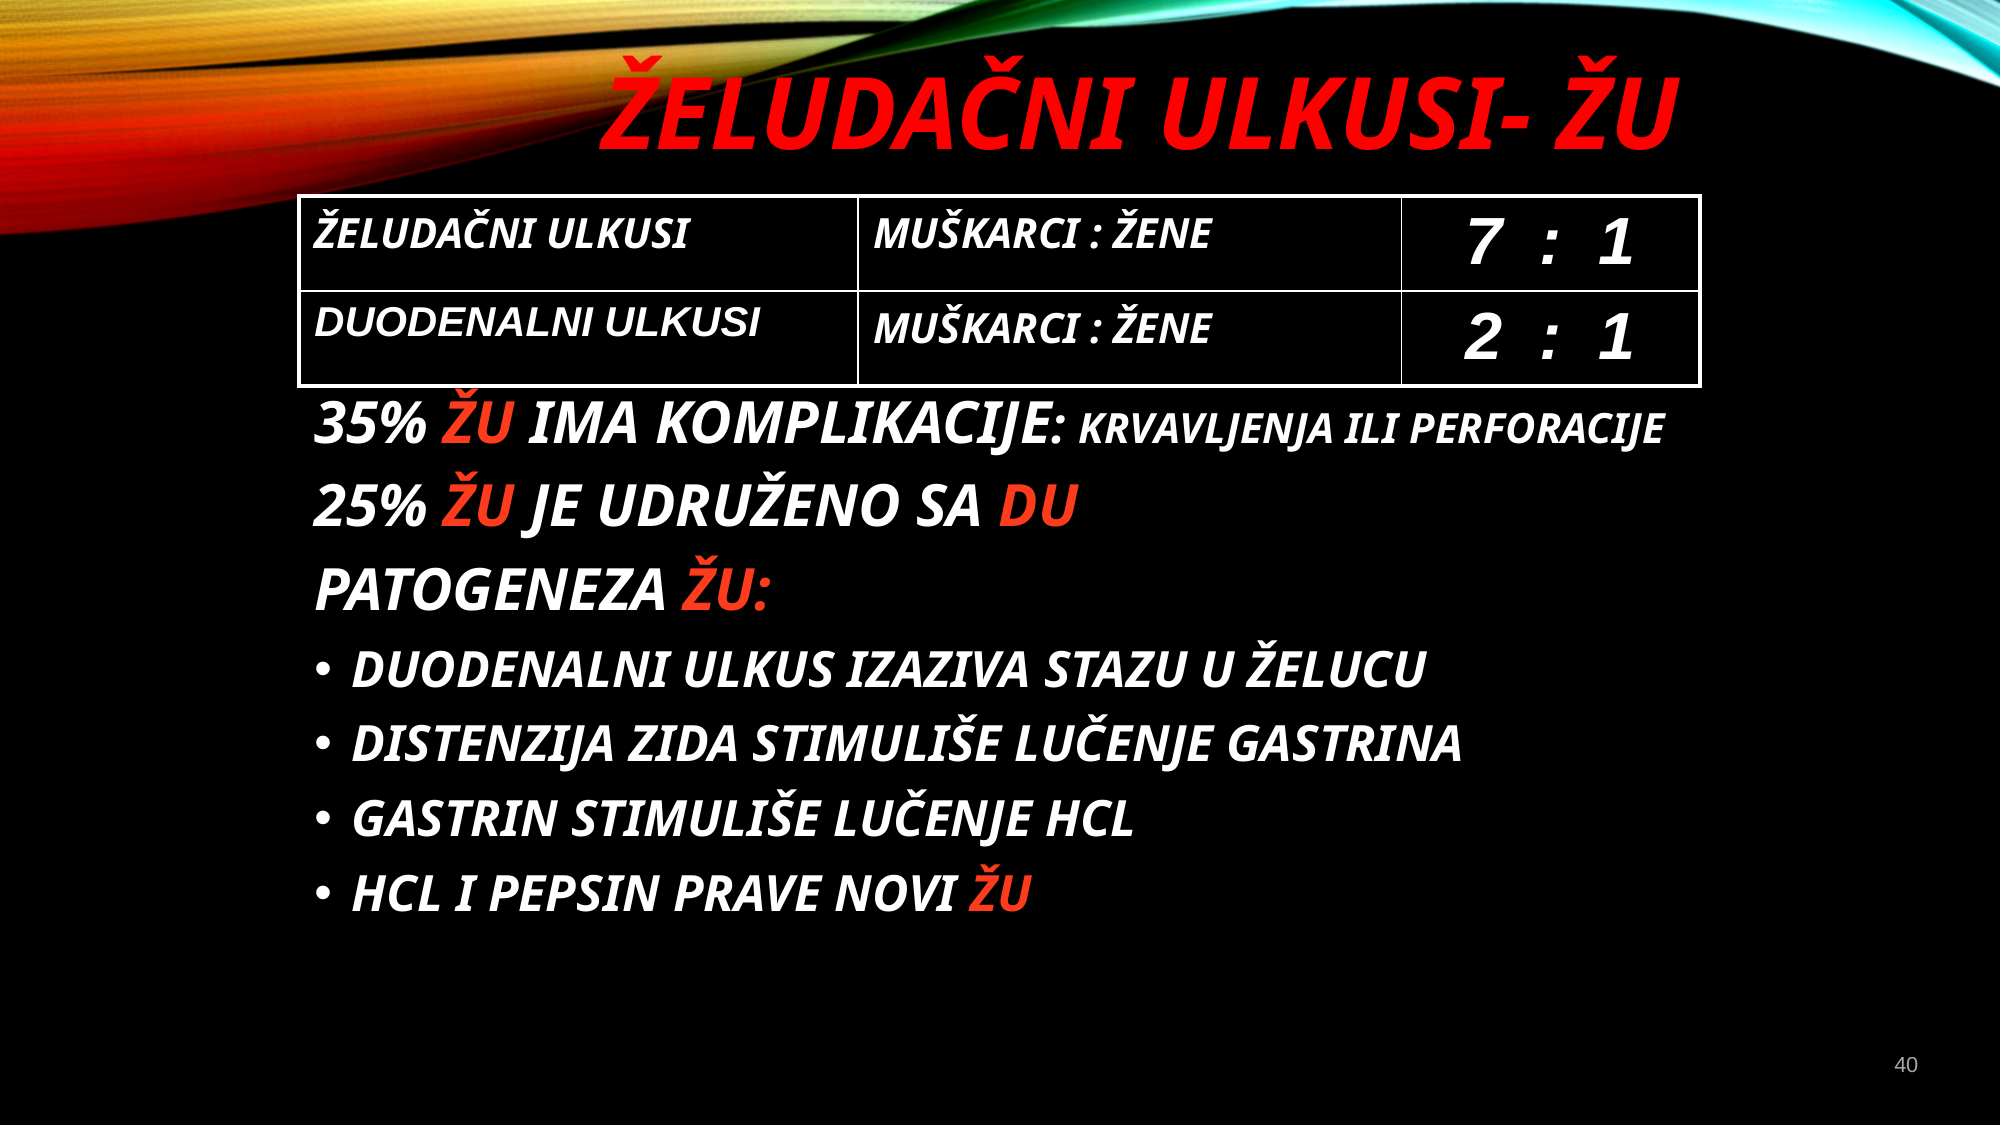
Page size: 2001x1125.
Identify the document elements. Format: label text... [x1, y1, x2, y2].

picture [0, 0, 2000, 237]
table_cell 2 : 1 [1402, 292, 1698, 384]
list 35% ŽU IMA KOMPLIKACIJE: KRVAVLJENJA ILI PERFORACIJE 25% ŽU JE UDRUŽENO SA DU PATOGENEZA ŽU: DUODENALNI ULKUS IZAZIVA STAZU U ŽELUCU DISTENZIJA ZIDA STIMULIŠE LUČENJE GASTRINA GASTRIN STIMULIŠE LUČENJE HCL HCL I PEPSIN PRAVE NOVI ŽU [299, 385, 1750, 1083]
table_cell MUŠKARCI : ŽENE [859, 292, 1401, 384]
title ŽELUDAČNI ULKUSI- ŽU [299, 37, 1696, 194]
slide_number 40 [1433, 1024, 1934, 1103]
table_cell DUODENALNI ULKUSI [301, 292, 857, 384]
table_header 7 : 1 [1402, 198, 1698, 290]
table_header ŽELUDAČNI ULKUSI [301, 198, 857, 290]
table_header MUŠKARCI : ŽENE [859, 198, 1401, 290]
